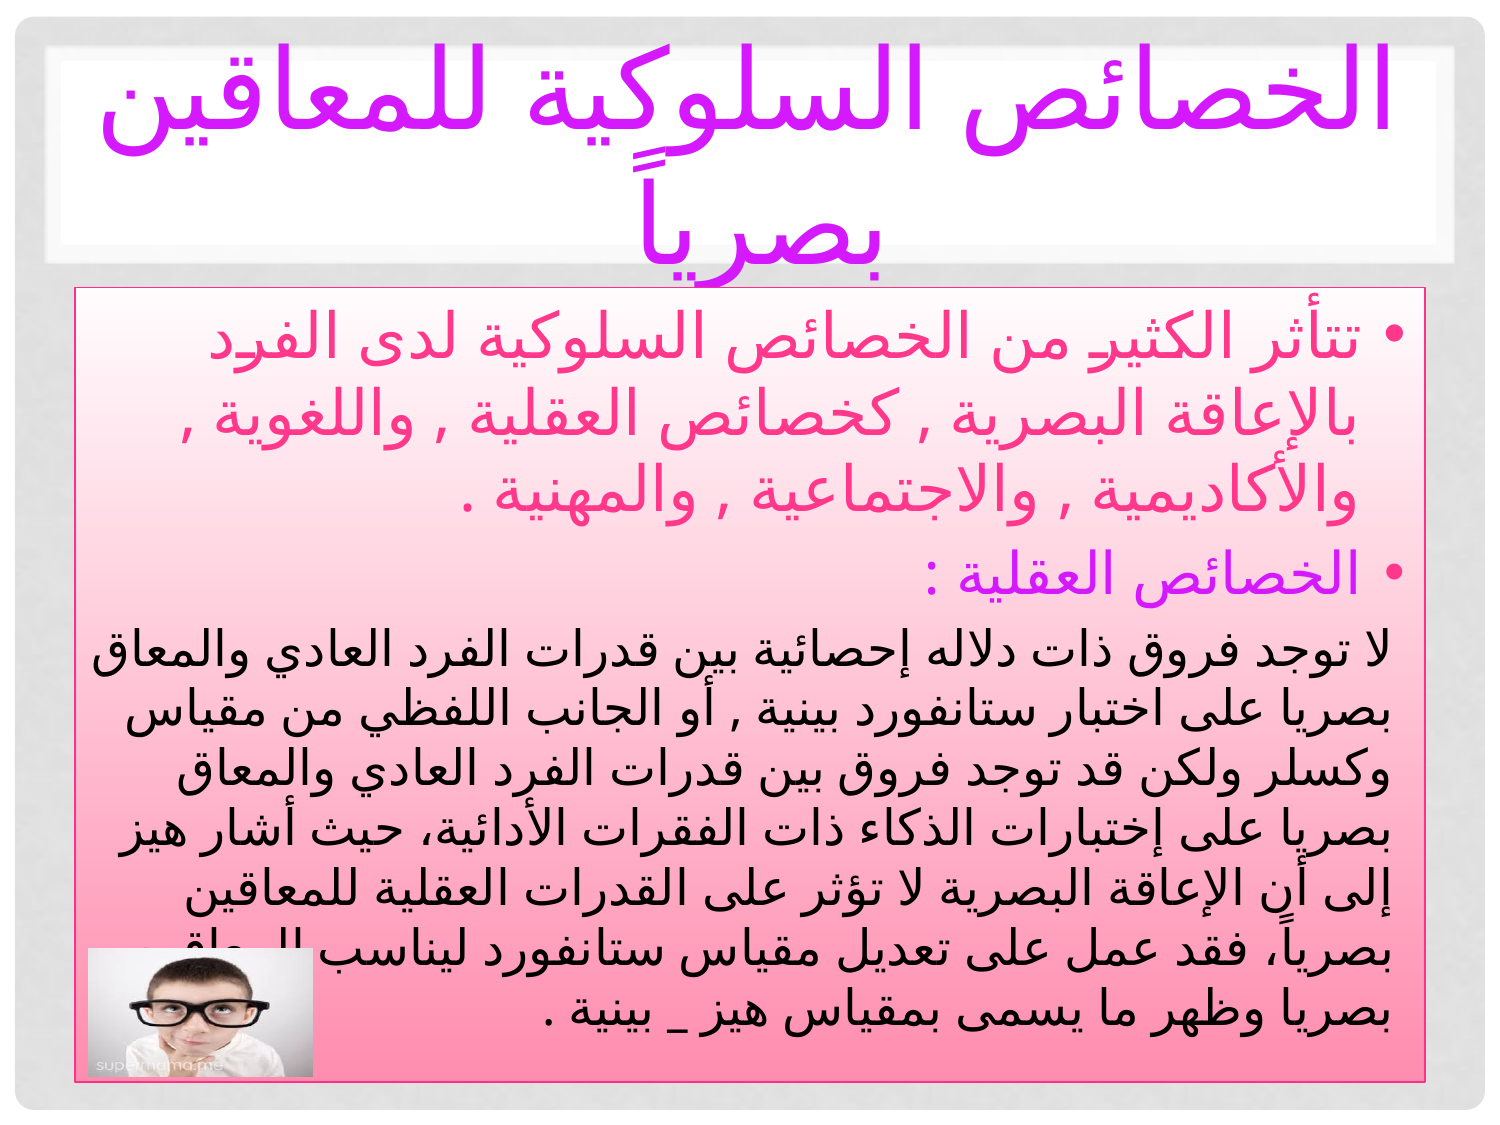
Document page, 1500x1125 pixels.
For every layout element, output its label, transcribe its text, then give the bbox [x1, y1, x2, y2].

title الخصائص السلوكية للمعاقين بصرياً [69, 66, 1425, 238]
picture [88, 948, 314, 1078]
list تتأثر الكثير من الخصائص السلوكية لدى الفرد بالإعاقة البصرية , كخصائص العقلية , واللغوية , والأكاديمية , والاجتماعية , والمهنية . الخصائص العقلية : لا توجد فروق ذات دلاله إحصائية بين قدرات الفرد العادي والمعاق بصريا على اختبار ستانفورد بينية , أو الجانب اللفظي من مقياس وكسلر ولكن قد توجد فروق بين قدرات الفرد العادي والمعاق بصريا على إختبارات الذكاء ذات الفقرات الأدائية، حيث أشار هيز إلى أن الإعاقة البصرية لا تؤثر على القدرات العقلية للمعاقين بصرياً، فقد عمل على تعديل مقياس ستانفورد ليناسب المعاقين بصريا وظهر ما يسمى بمقياس هيز _ بينية . [74, 287, 1426, 1083]
